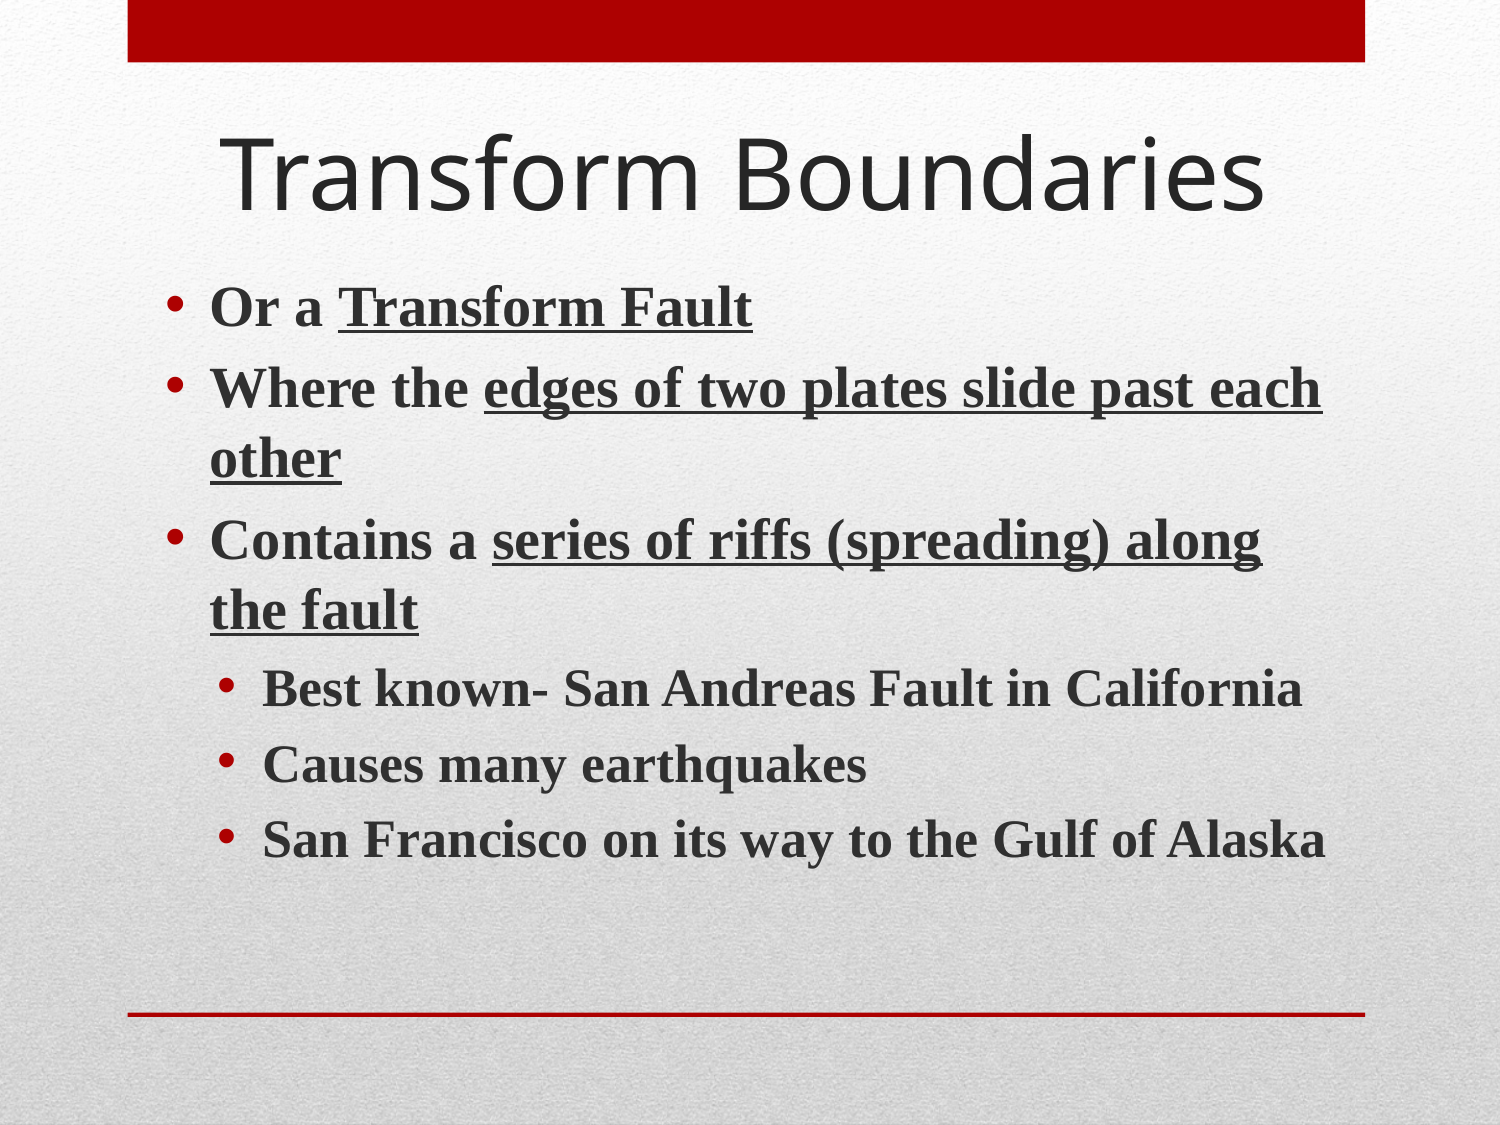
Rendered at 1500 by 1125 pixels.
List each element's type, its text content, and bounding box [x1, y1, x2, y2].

title Transform Boundaries [174, 62, 1313, 237]
list Or a Transform Fault Where the edges of two plates slide past each other Contains a series of riffs (spreading) along the fault Best known- San Andreas Fault in California Causes many earthquakes San Francisco on its way to the Gulf of Alaska [150, 237, 1363, 981]
